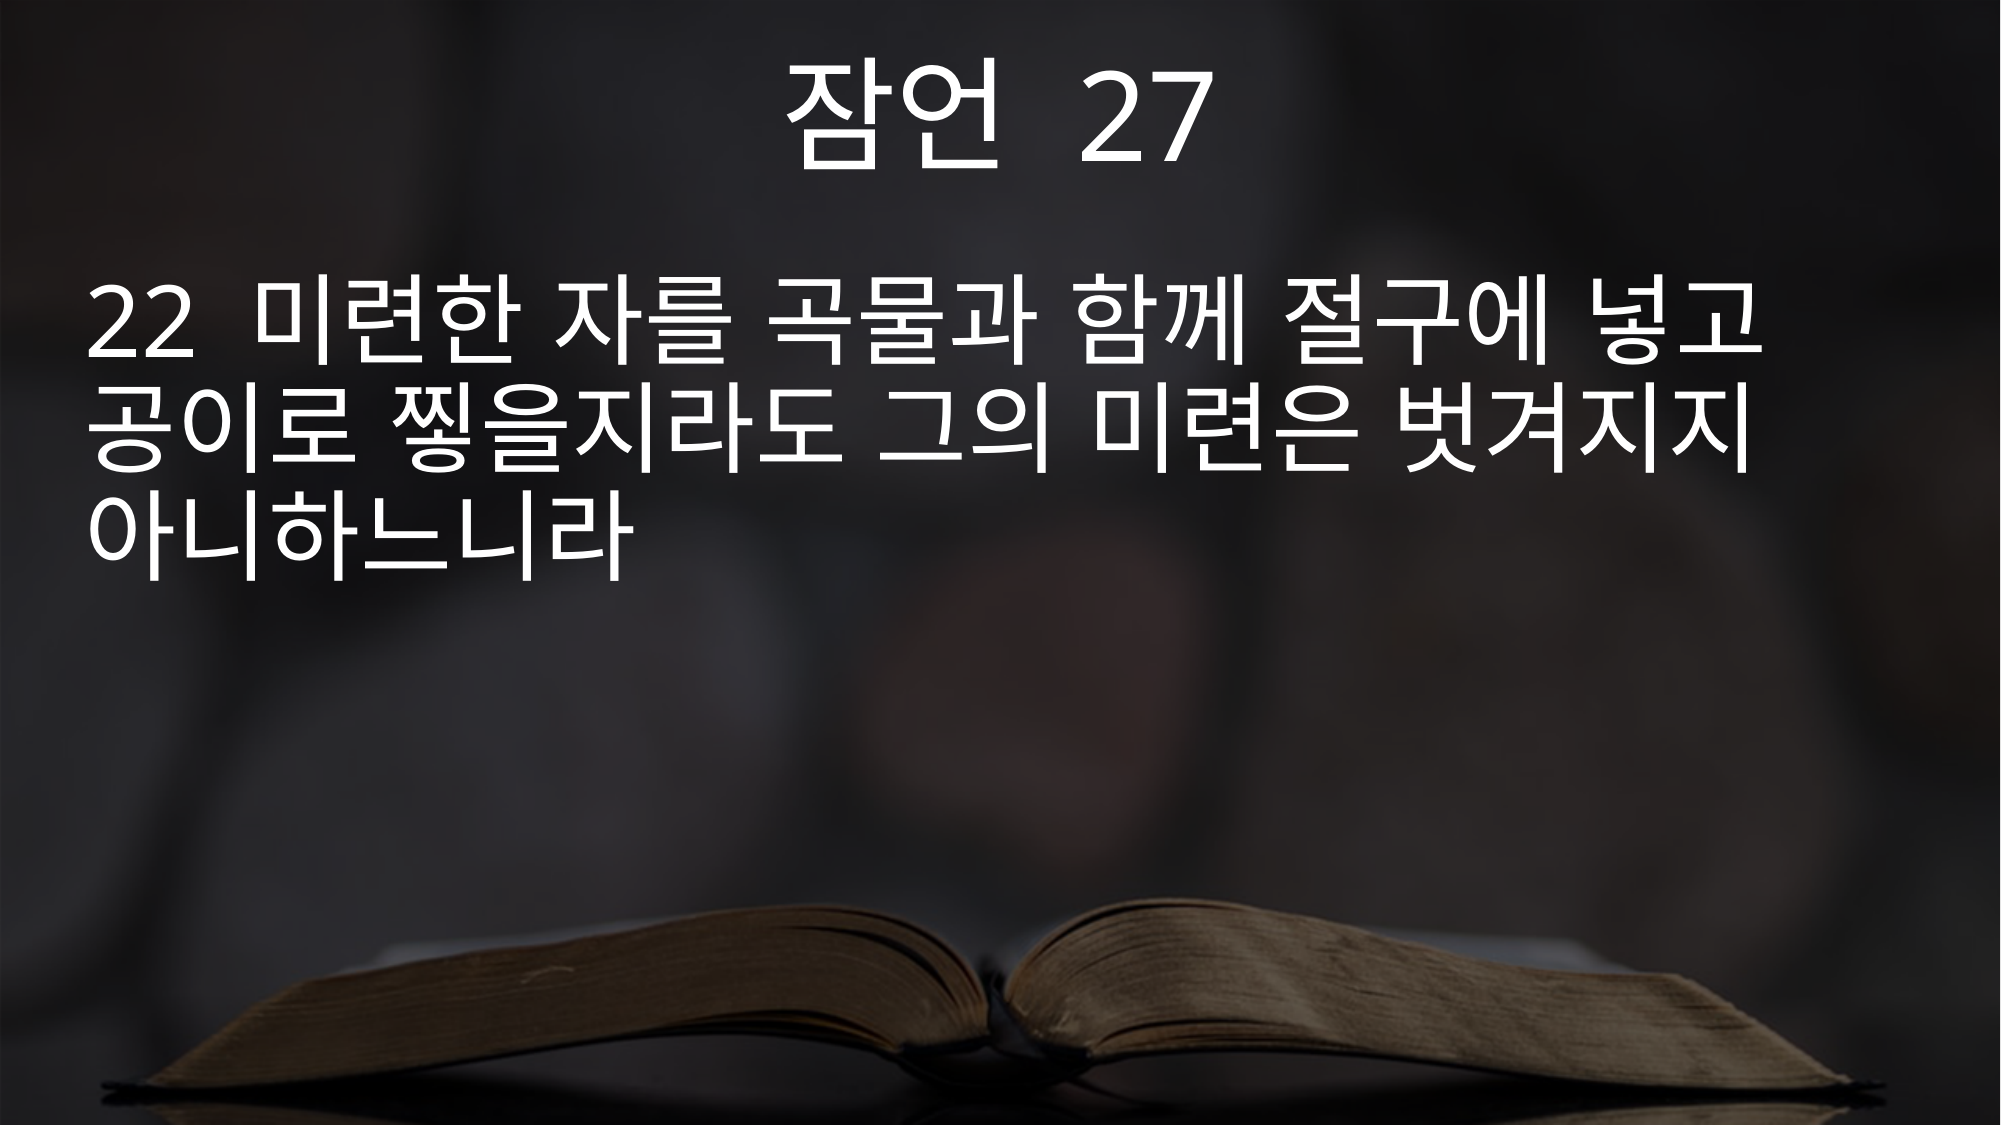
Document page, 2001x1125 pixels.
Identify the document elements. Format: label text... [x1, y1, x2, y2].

list 22 미련한 자를 곡물과 함께 절구에 넣고 공이로 찧을지라도 그의 미련은 벗겨지지 아니하느니라 [69, 263, 1953, 423]
picture [0, 0, 2001, 1125]
footer 잠언 27 [0, 32, 2000, 192]
